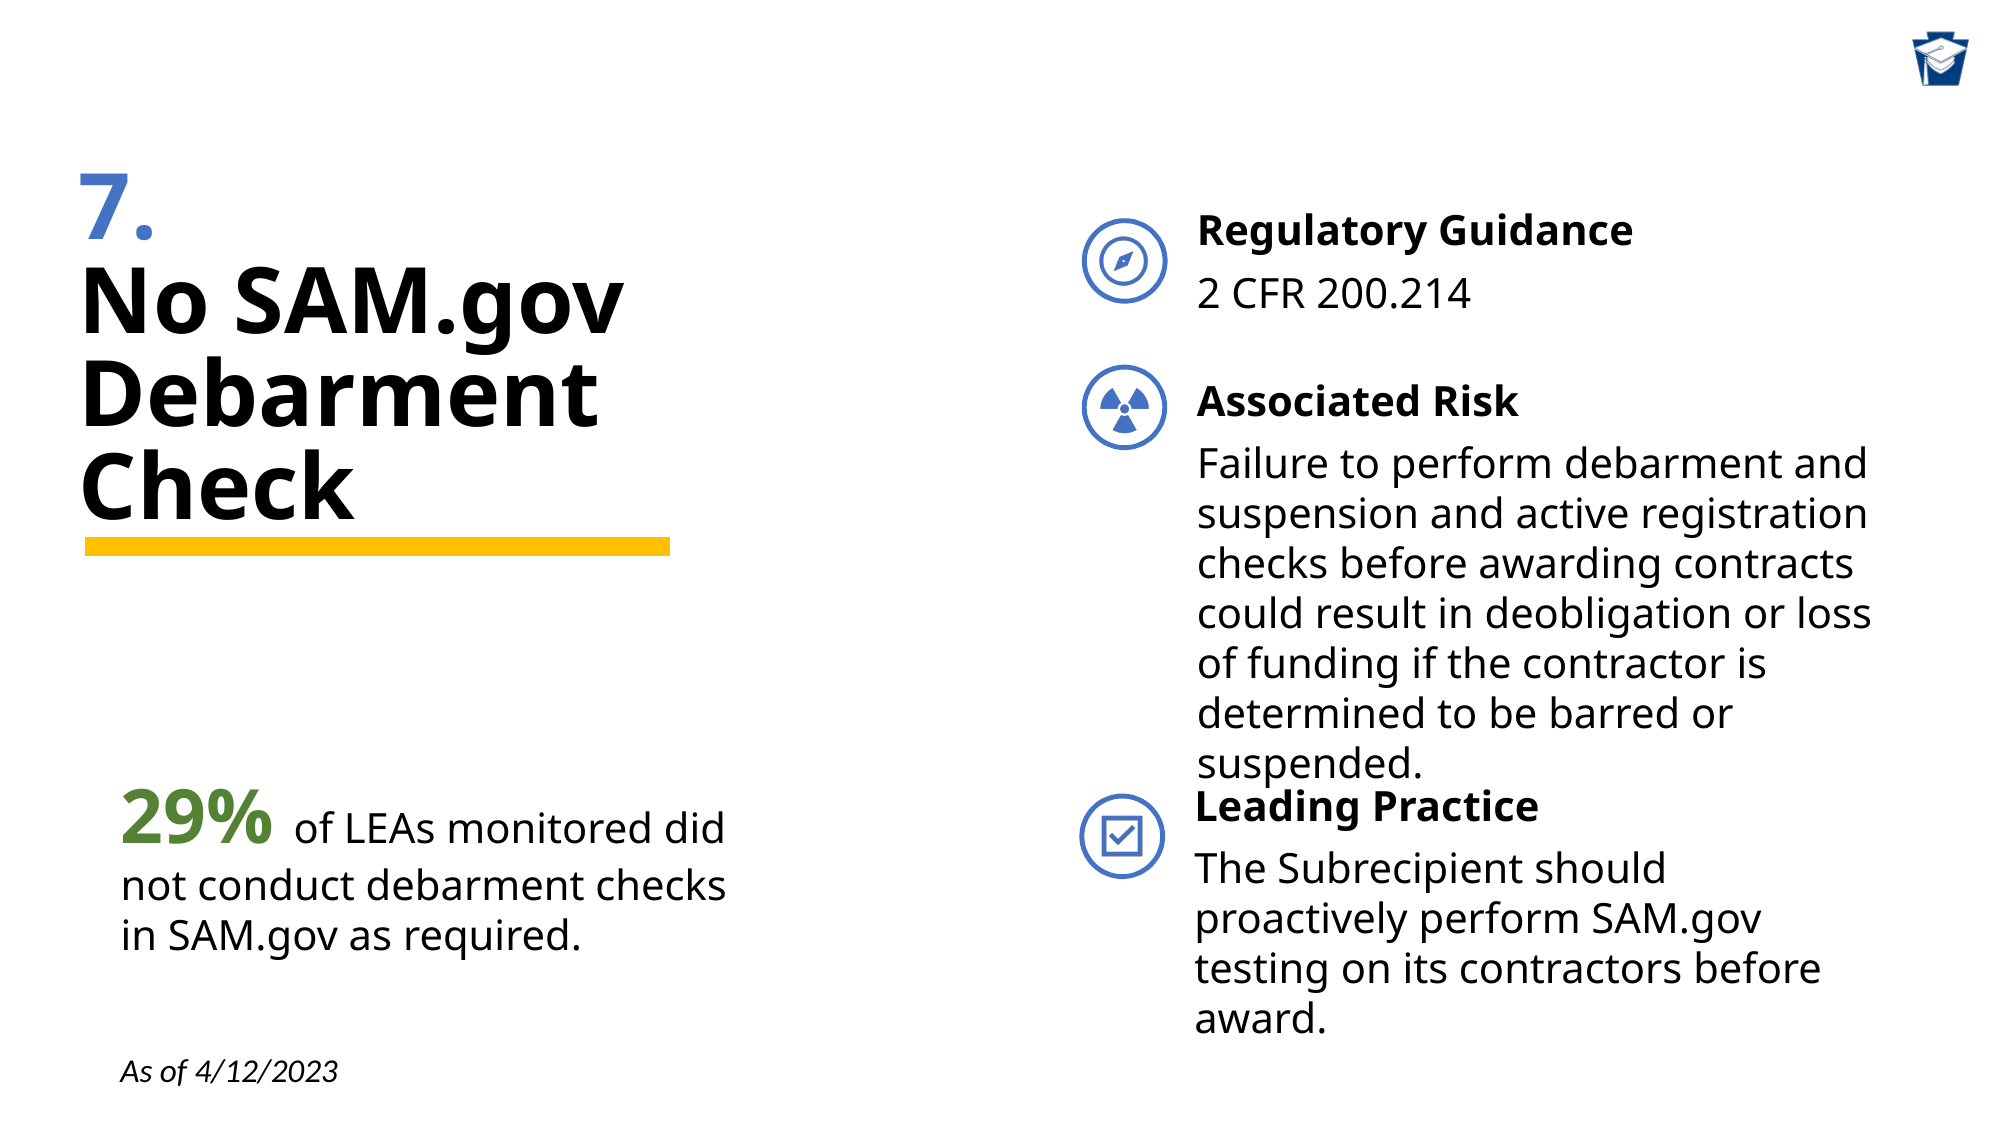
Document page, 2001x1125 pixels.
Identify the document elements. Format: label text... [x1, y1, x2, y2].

text_box As of 4/12/2023 [105, 1042, 405, 1097]
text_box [1081, 196, 1895, 326]
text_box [1081, 364, 1892, 771]
text_box 29% of LEAs monitored did not conduct debarment checks in SAM.gov as required. [105, 761, 754, 967]
picture [1904, 21, 1977, 93]
title 7. No SAM.gov Debarment Check [64, 157, 691, 547]
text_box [1079, 771, 1892, 1002]
